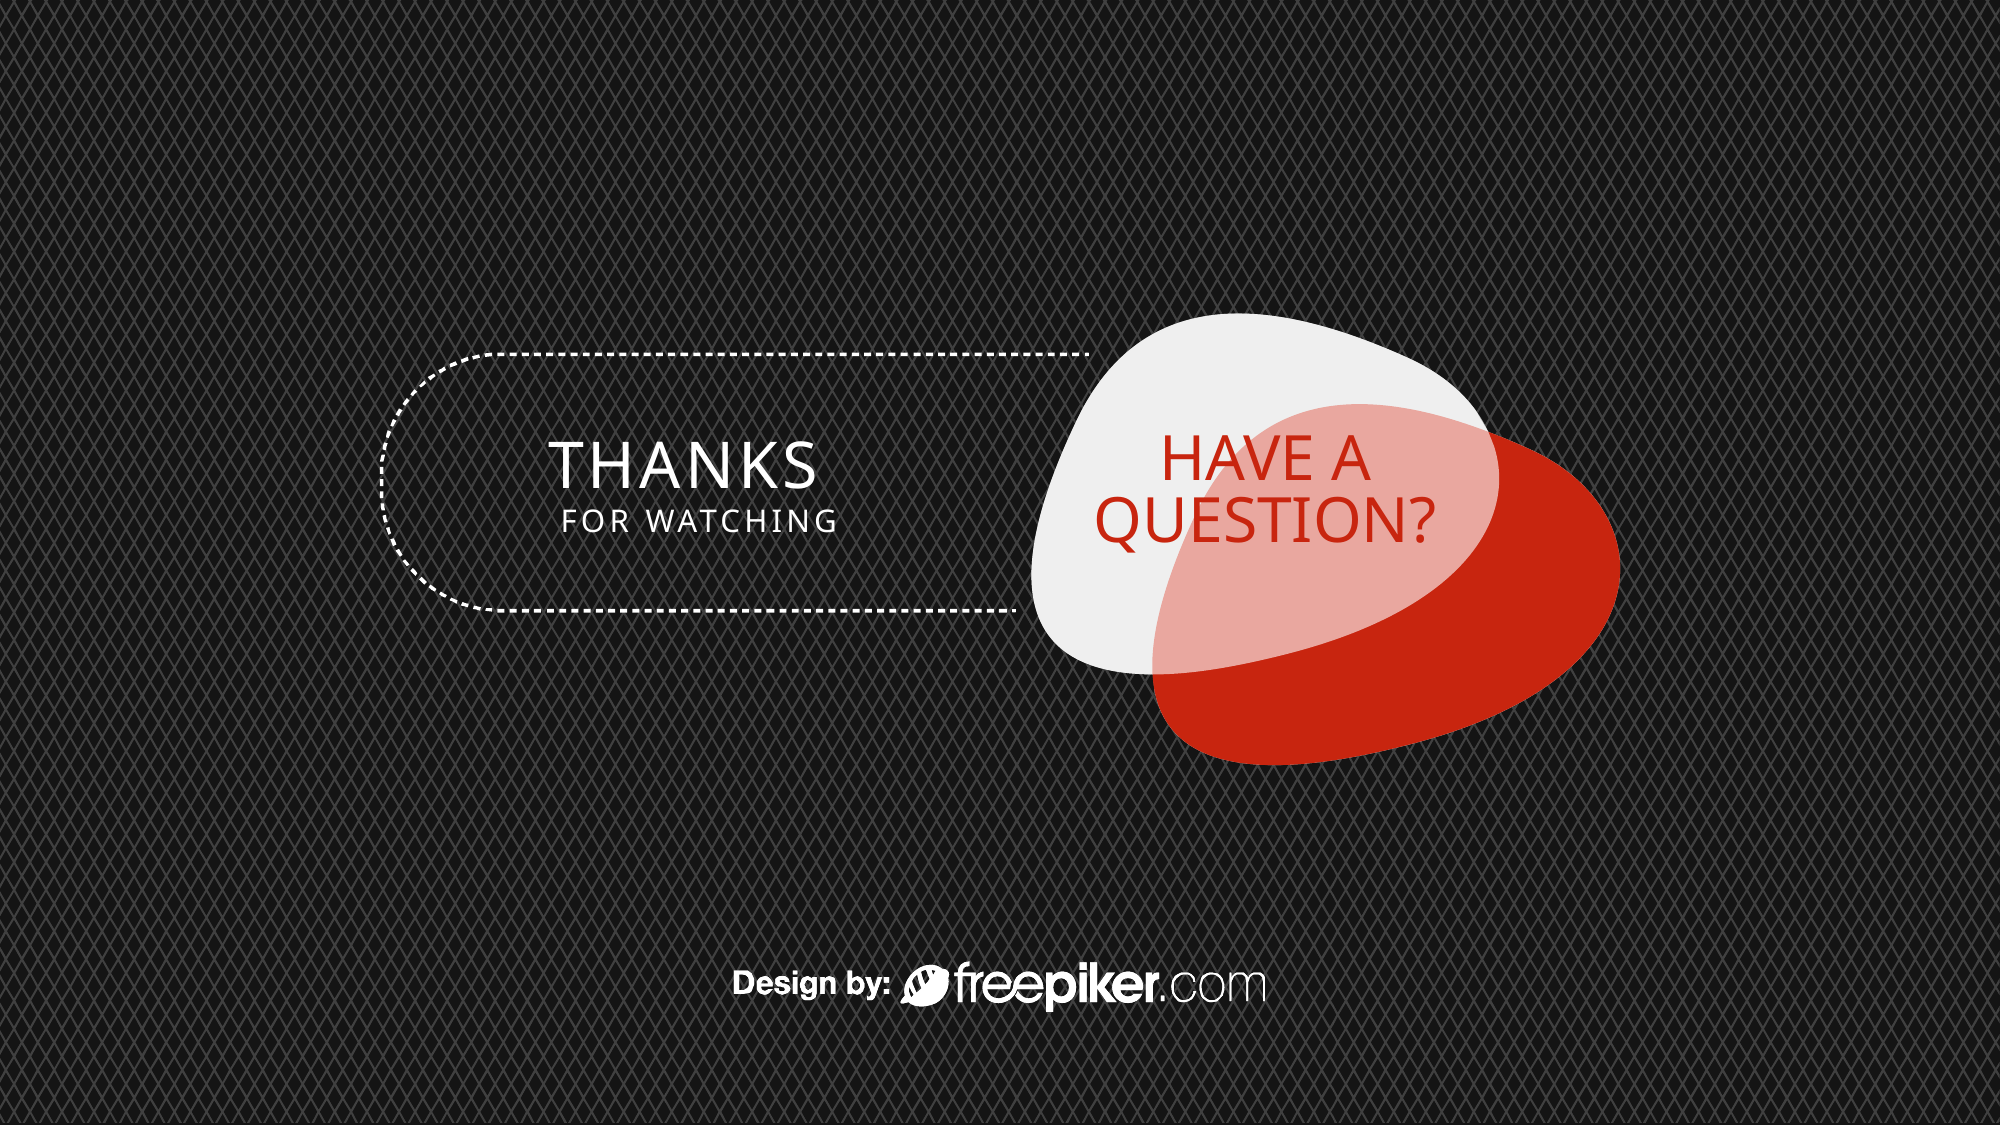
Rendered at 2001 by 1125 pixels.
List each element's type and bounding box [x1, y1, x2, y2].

picture [732, 961, 1265, 1012]
text_box [379, 352, 1089, 613]
text_box [0, 0, 2000, 1123]
